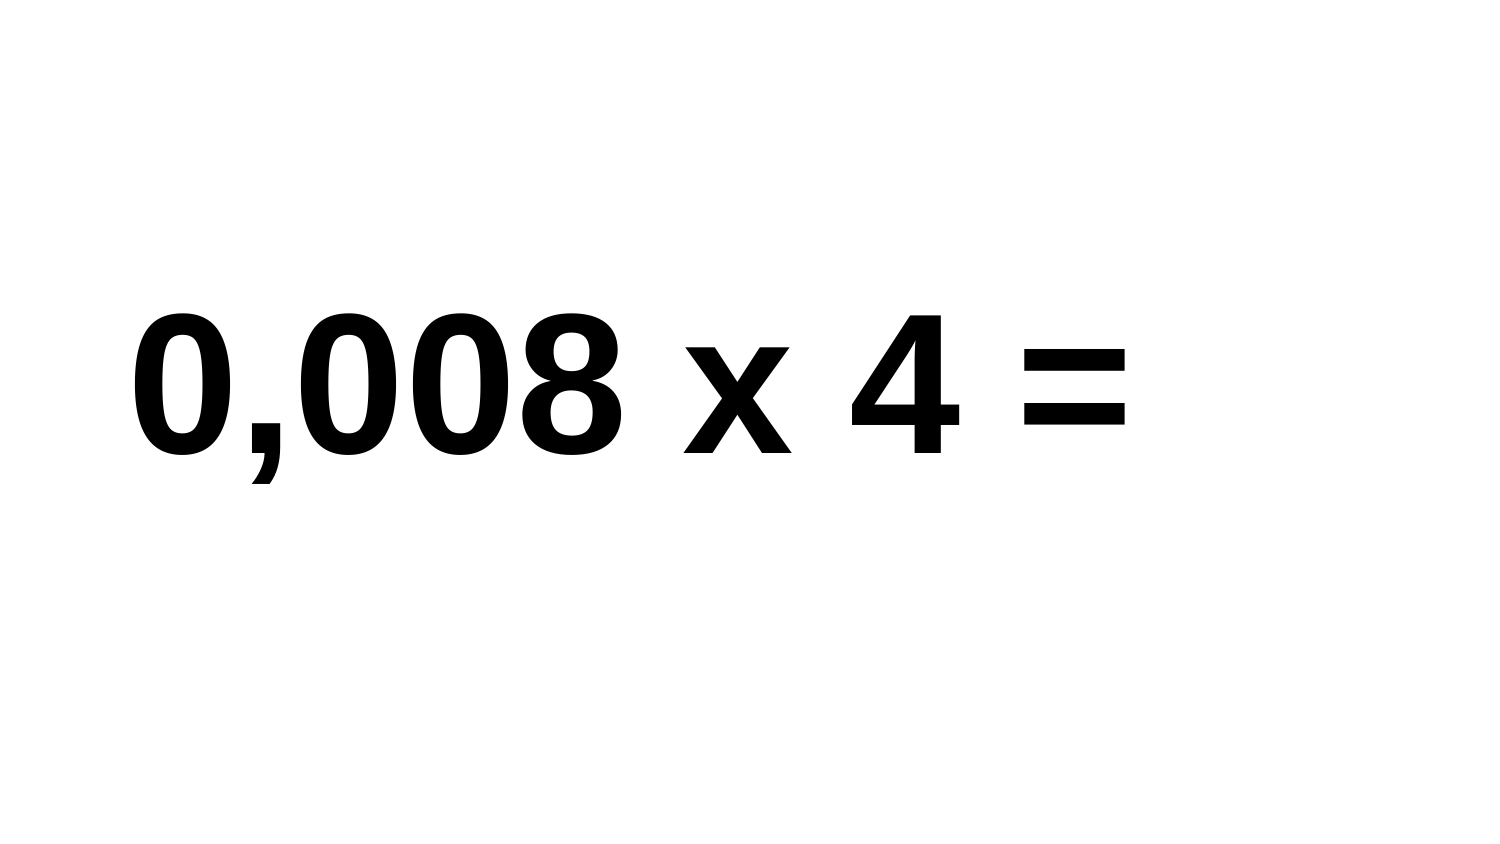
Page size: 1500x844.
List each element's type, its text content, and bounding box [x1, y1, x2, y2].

text_box 0,008 x 4 = [112, 318, 1388, 509]
